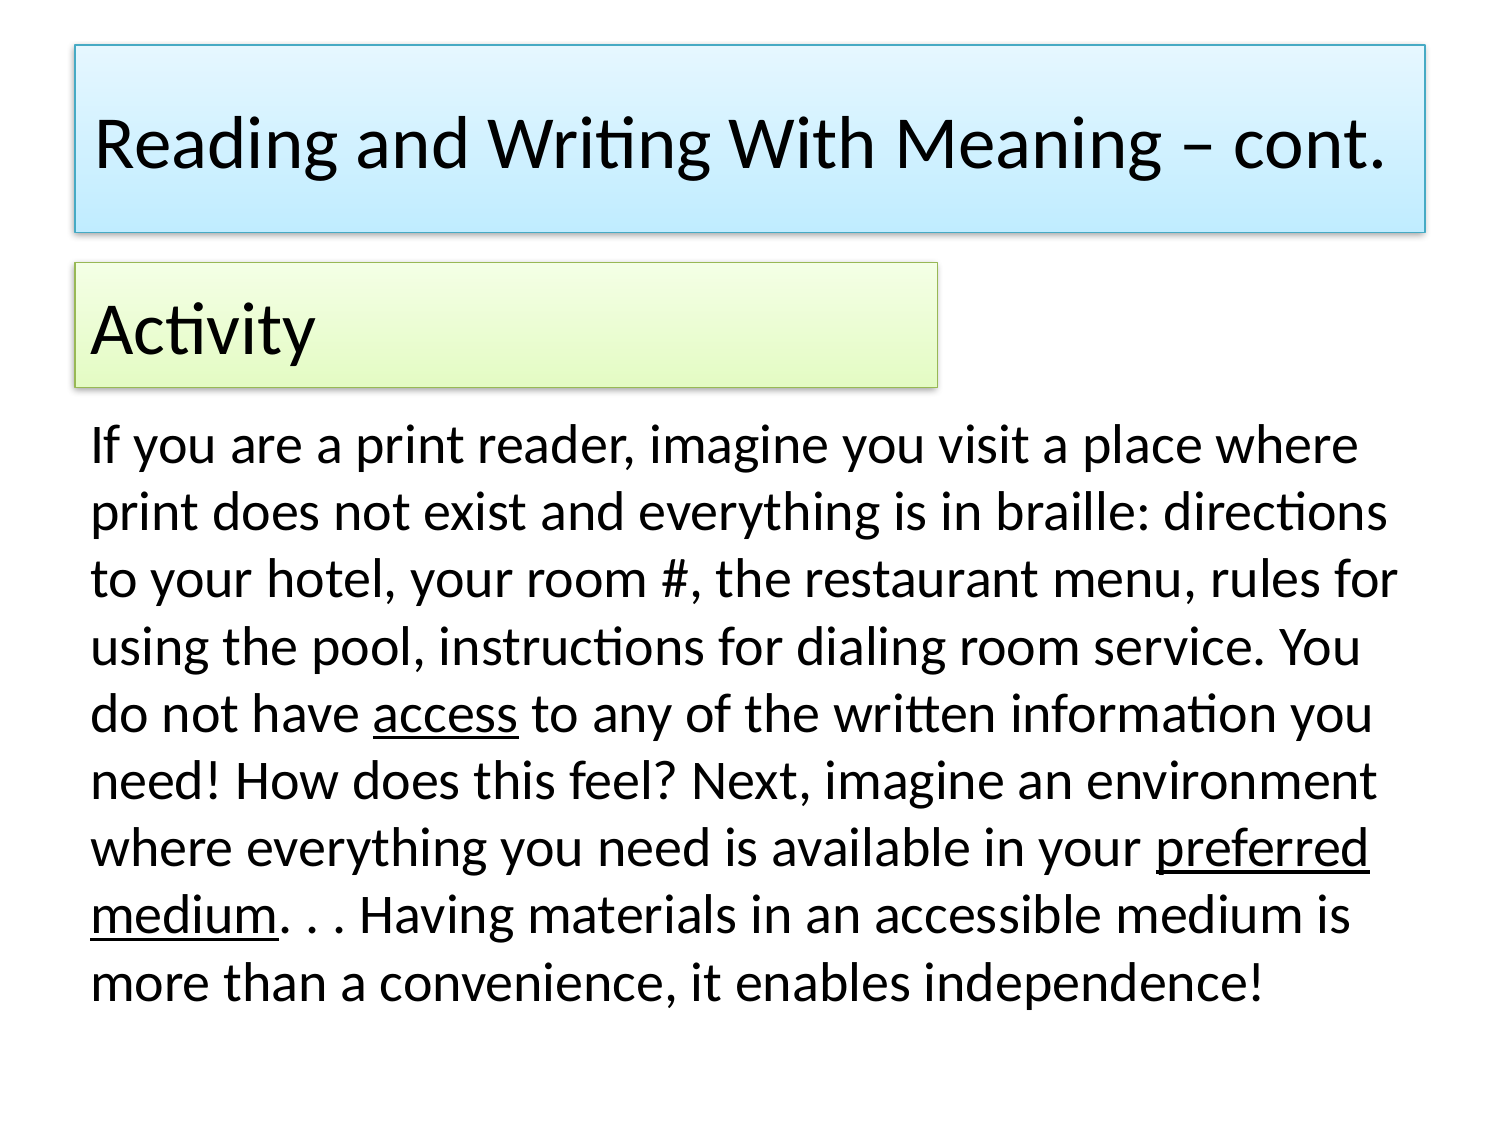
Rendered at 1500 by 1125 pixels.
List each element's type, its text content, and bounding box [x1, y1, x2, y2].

text_box Activity [74, 262, 938, 388]
list If you are a print reader, imagine you visit a place where print does not exist and everything is in braille: directions to your hotel, your room #, the restaurant menu, rules for using the pool, instructions for dialing room service. You do not have access to any of the written information you need! How does this feel? Next, imagine an environment where everything you need is available in your preferred medium. . . Having materials in an accessible medium is more than a convenience, it enables independence! [75, 399, 1438, 1075]
title Reading and Writing With Meaning – cont. [74, 44, 1426, 233]
